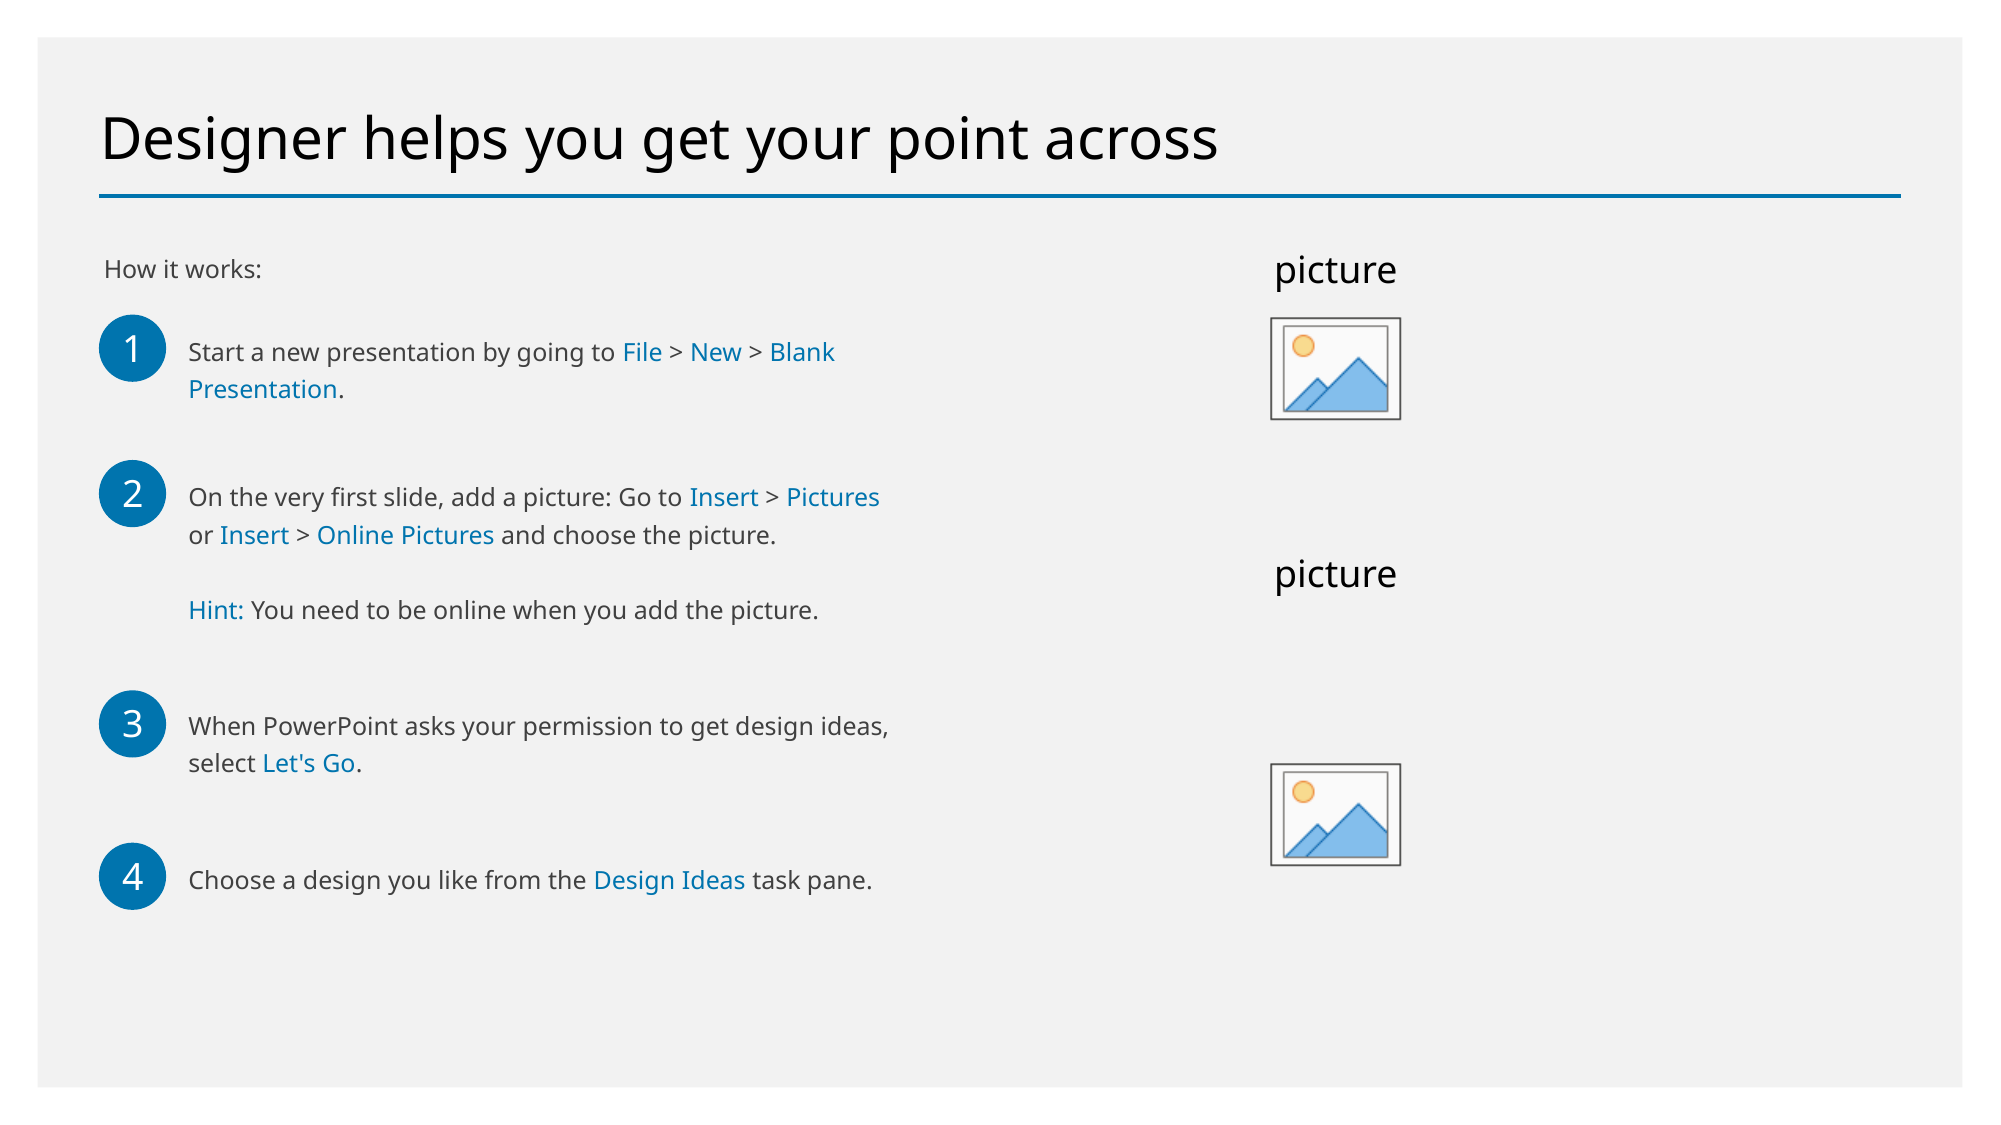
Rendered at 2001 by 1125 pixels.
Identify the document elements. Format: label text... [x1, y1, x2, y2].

text_box [113, 753, 152, 759]
text_box On the very first slide, add a picture: Go to Insert > Pictures or Insert > Online Pictures and choose the picture. Hint: You need to be online when you add the picture. [173, 466, 913, 642]
text_box 2 [87, 462, 179, 523]
text_box When PowerPoint asks your permission to get design ideas, select Let's Go. [173, 694, 913, 820]
text_box How it works: [88, 238, 928, 317]
text_box [117, 841, 148, 845]
picture [1097, 542, 1574, 1088]
text_box 1 [87, 317, 179, 377]
text_box [114, 906, 151, 911]
text_box 3 [87, 692, 179, 753]
text_box Start a new presentation by going to File > New > Blank Presentation. [173, 321, 926, 419]
title Designer helps you get your point across [85, 99, 1902, 181]
text_box [117, 313, 148, 317]
text_box Choose a design you like from the Design Ideas task pane. [173, 849, 913, 942]
text_box [36, 36, 1963, 1088]
picture [1097, 238, 1574, 500]
text_box [113, 377, 152, 383]
text_box [114, 523, 151, 529]
text_box 4 [87, 845, 179, 906]
text_box [118, 458, 147, 462]
